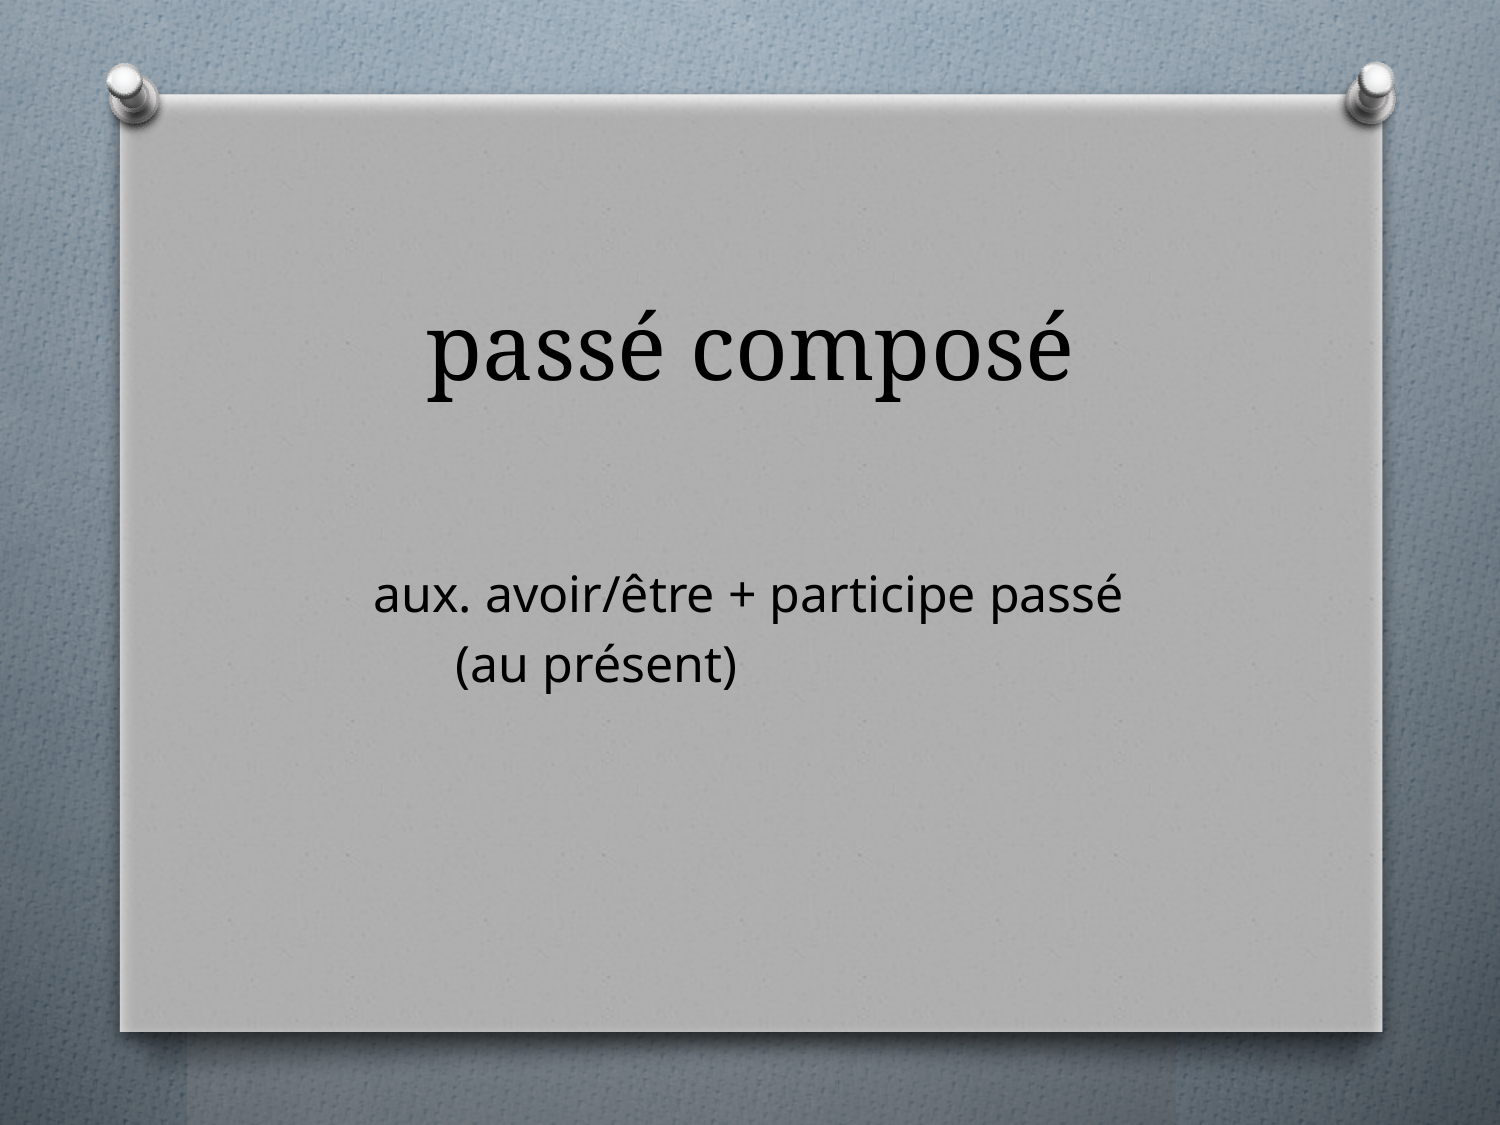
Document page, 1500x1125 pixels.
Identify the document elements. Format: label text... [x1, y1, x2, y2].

list aux. avoir/être + participe passé (au présent) [140, 485, 1357, 716]
picture [75, 29, 198, 153]
title passé composé [179, 244, 1323, 442]
picture [1317, 35, 1439, 156]
